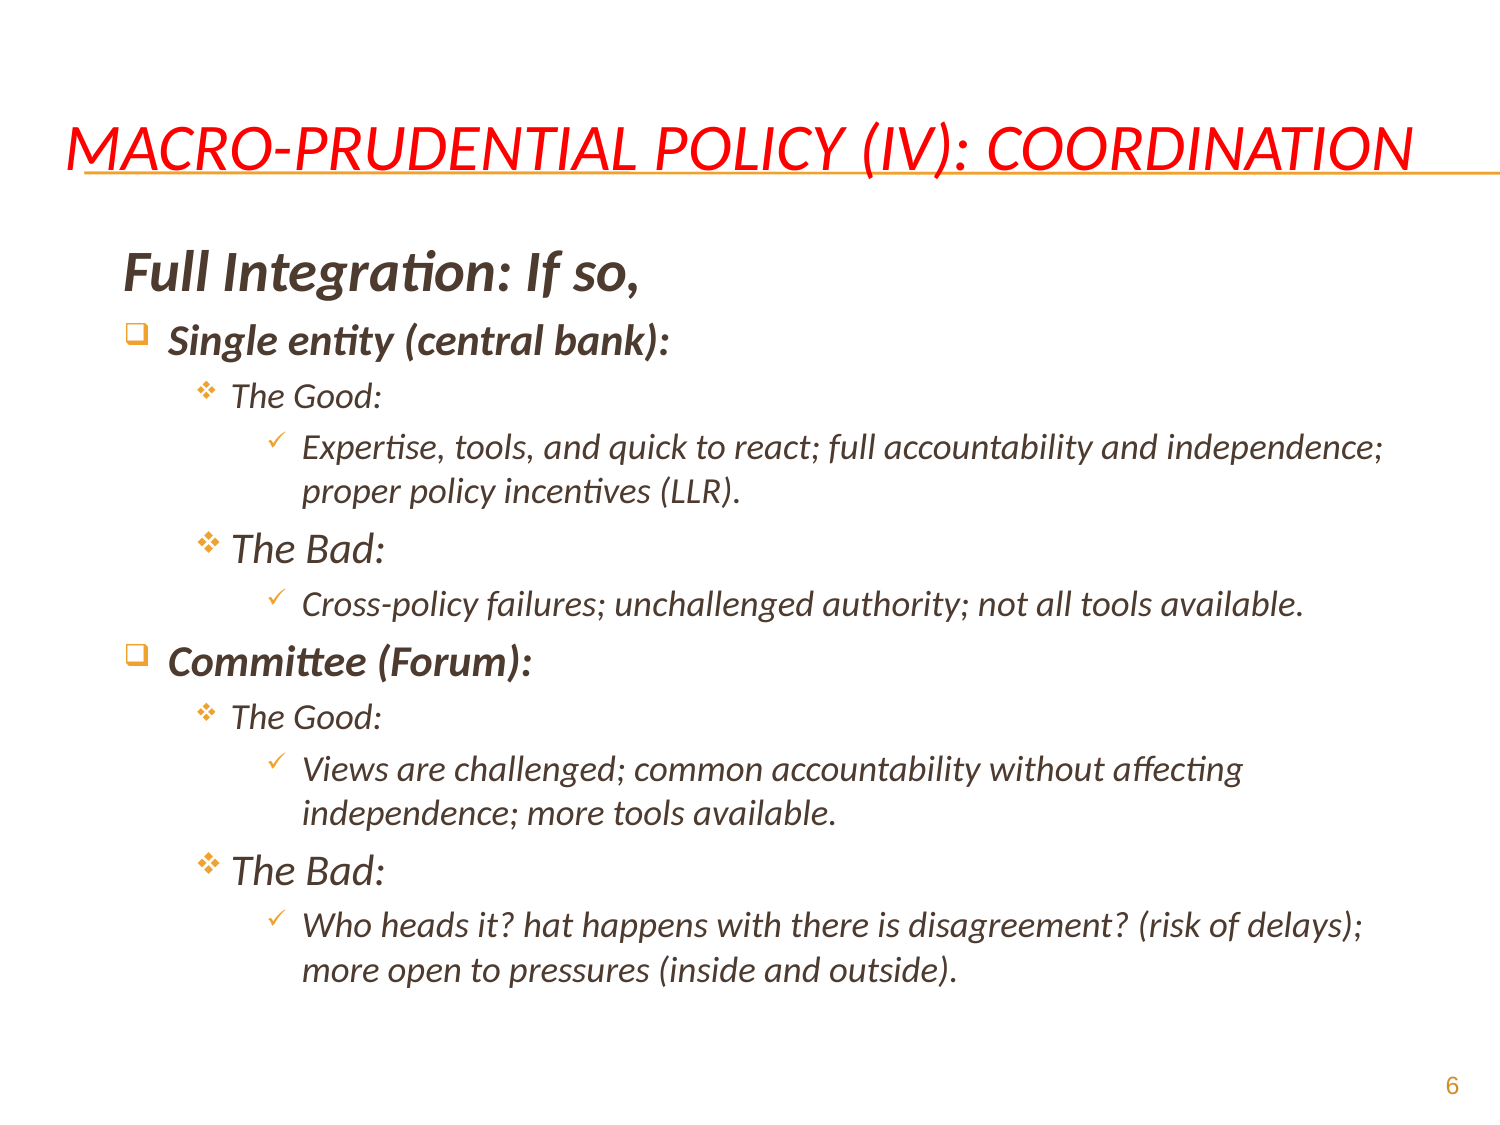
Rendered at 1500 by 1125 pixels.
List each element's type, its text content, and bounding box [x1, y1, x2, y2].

list Full Integration: If so, Single entity (central bank): The Good: Expertise, tools, and quick to react; full accountability and independence; proper policy incentives (LLR). The Bad: Cross-policy failures; unchallenged authority; not all tools available. Committee (Forum): The Good: Views are challenged; common accountability without affecting independence; more tools available. The Bad: Who heads it? hat happens with there is disagreement? (risk of delays); more open to pressures (inside and outside). [37, 224, 1463, 998]
title macro-prudential policy (IV): Coordination [50, 75, 1475, 213]
slide_number 6 [1350, 1061, 1475, 1103]
